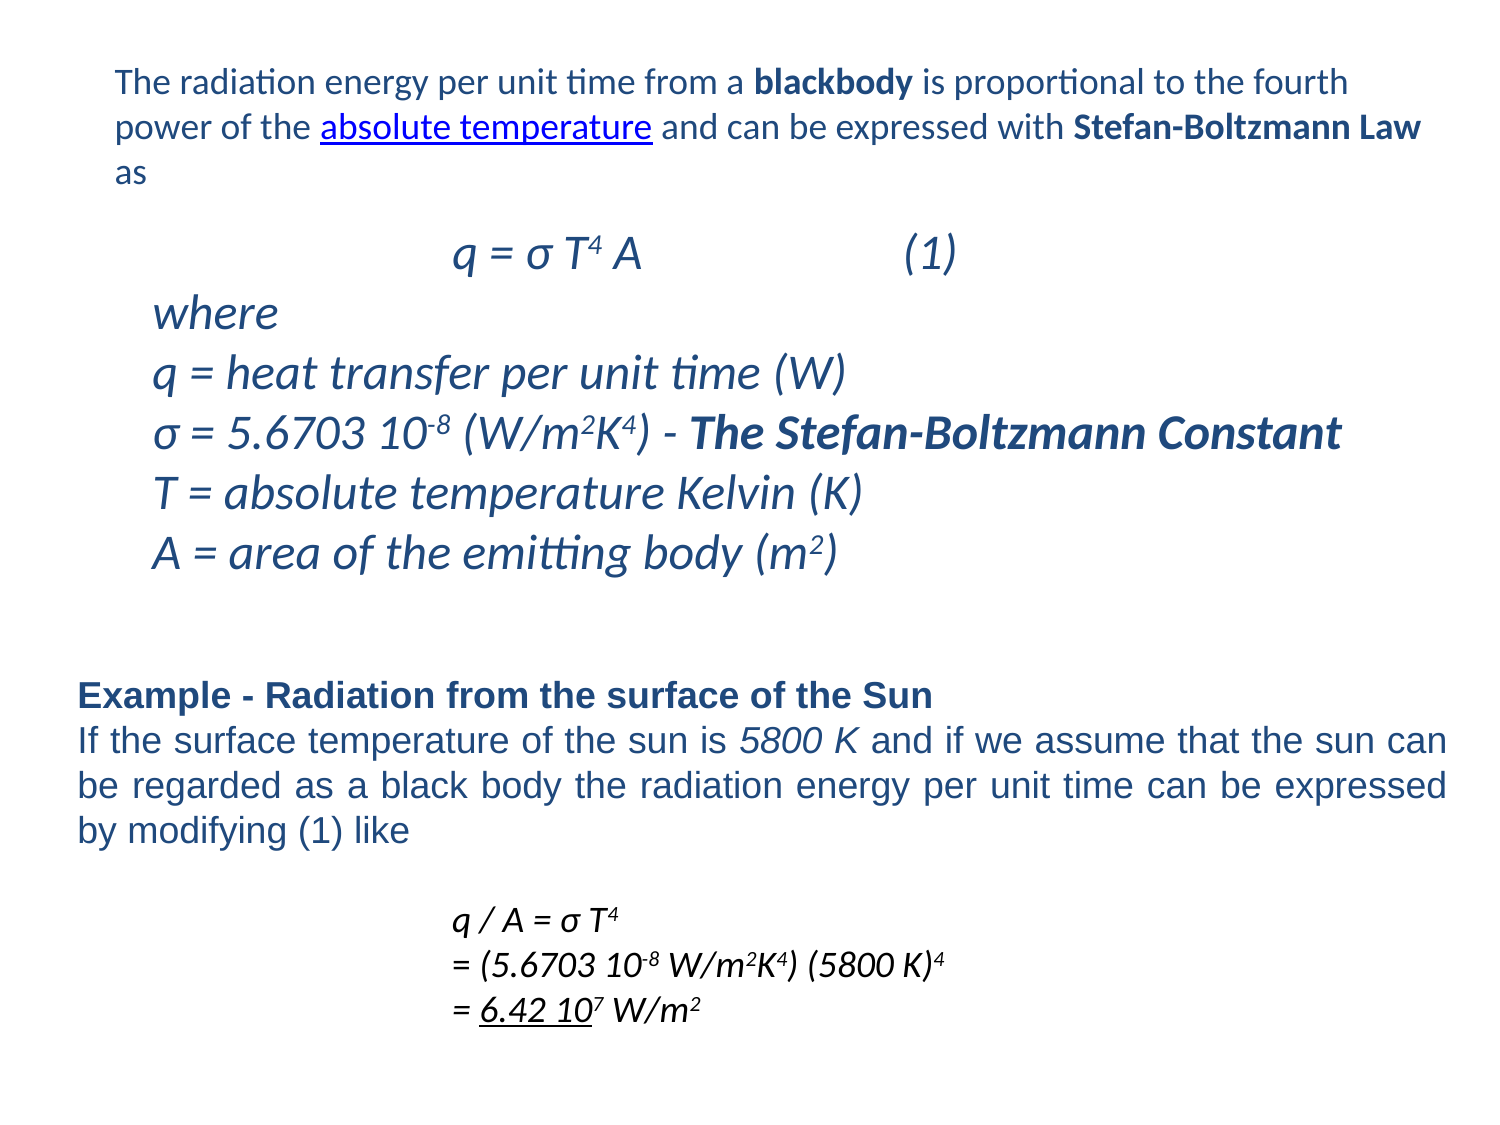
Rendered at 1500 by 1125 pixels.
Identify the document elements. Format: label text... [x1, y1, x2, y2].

text_box The radiation energy per unit time from a blackbody is proportional to the fourth power of the absolute temperature and can be expressed with Stefan-Boltzmann Law as [99, 49, 1463, 200]
text_box q = σ T4 A (1) where q = heat transfer per unit time (W) σ = 5.6703 10-8 (W/m2K4) - The Stefan-Boltzmann Constant T = absolute temperature Kelvin (K) A = area of the emitting body (m2) [137, 212, 1450, 588]
text_box q / A = σ T4 = (5.6703 10-8 W/m2K4) (5800 K)4 = 6.42 107 W/m2 [437, 887, 1188, 1038]
text_box Example - Radiation from the surface of the Sun If the surface temperature of the sun is 5800 K and if we assume that the sun can be regarded as a black body the radiation energy per unit time can be expressed by modifying (1) like [62, 663, 1463, 859]
